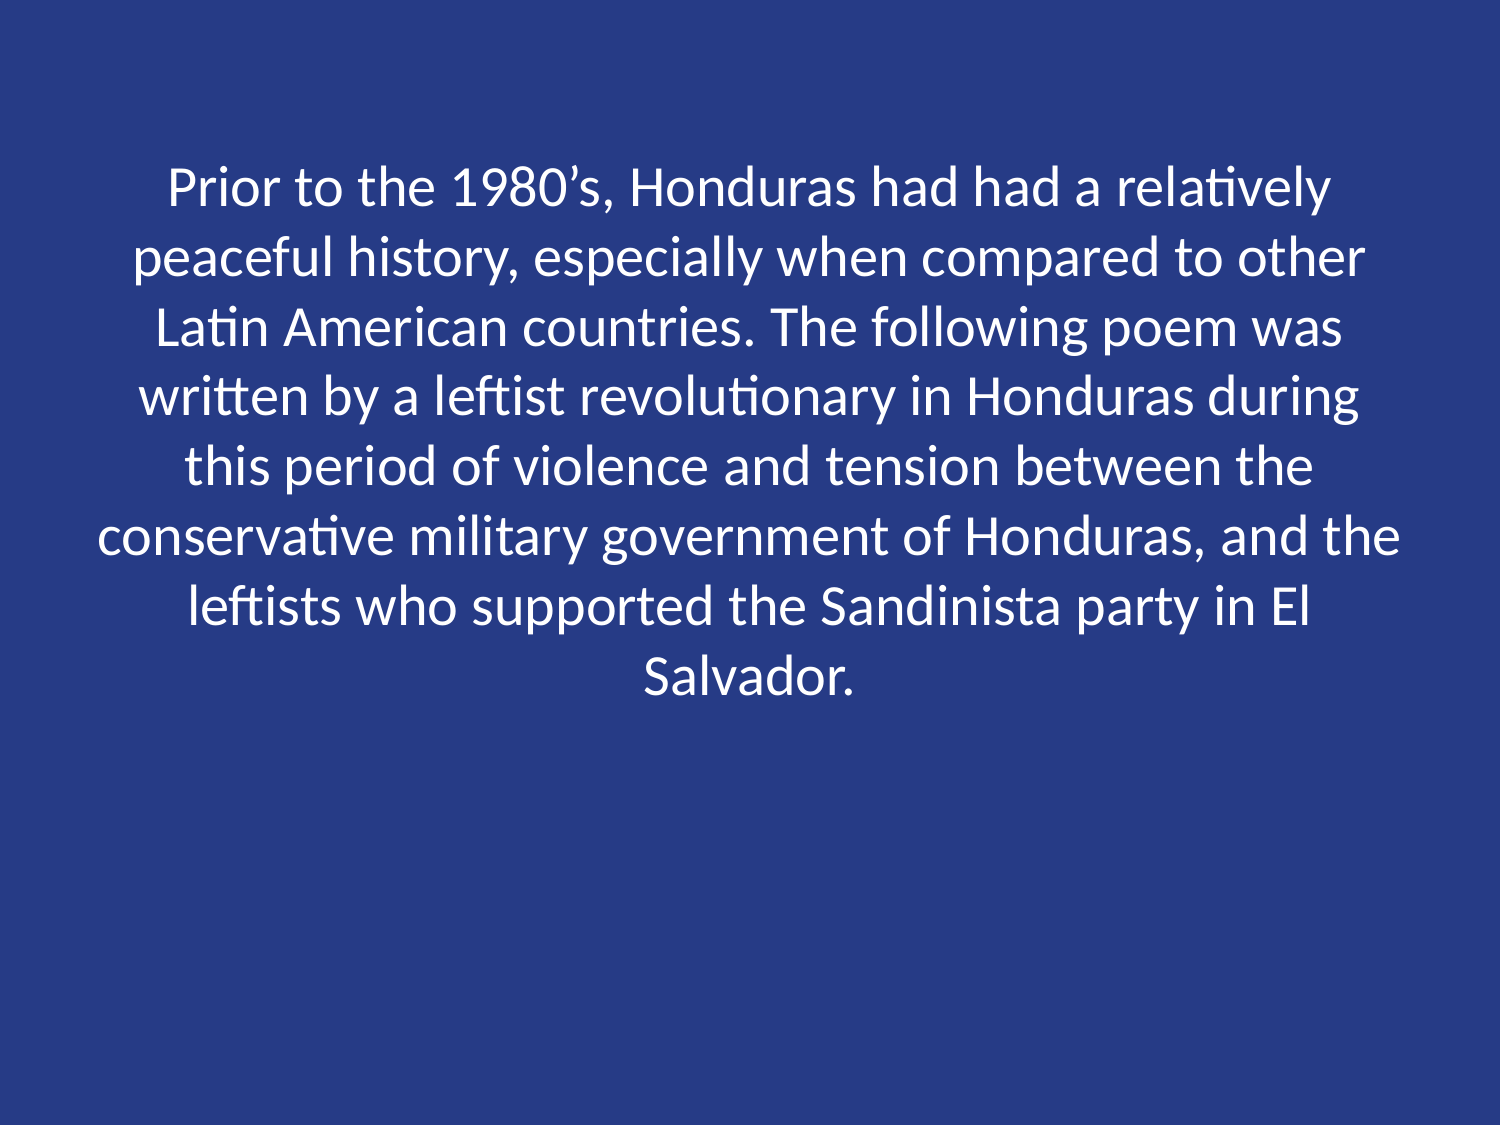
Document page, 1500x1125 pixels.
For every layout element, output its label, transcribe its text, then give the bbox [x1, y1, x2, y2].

title Prior to the 1980’s, Honduras had had a relatively peaceful history, especially when compared to other Latin American countries. The following poem was written by a leftist revolutionary in Honduras during this period of violence and tension between the conservative military government of Honduras, and the leftists who supported the Sandinista party in El Salvador. [75, 45, 1425, 810]
